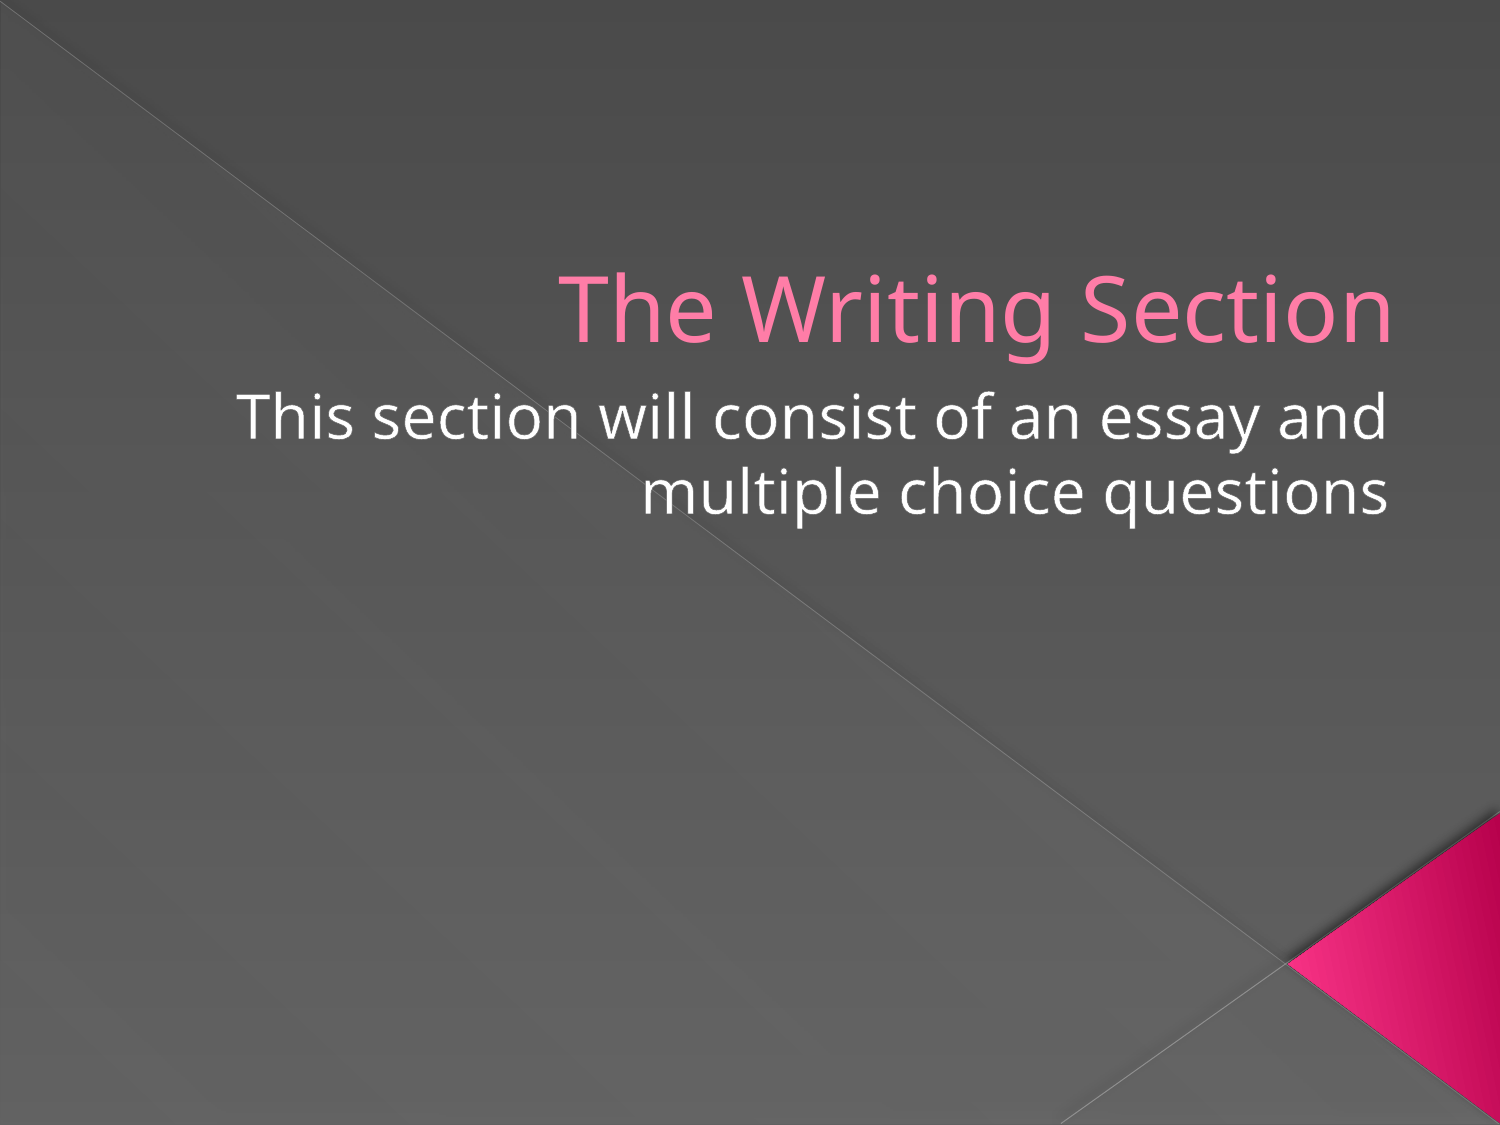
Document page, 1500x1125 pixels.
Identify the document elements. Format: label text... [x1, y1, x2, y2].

subtitle This section will consist of an essay and multiple choice questions [88, 369, 1412, 657]
title The Writing Section [88, 127, 1412, 369]
